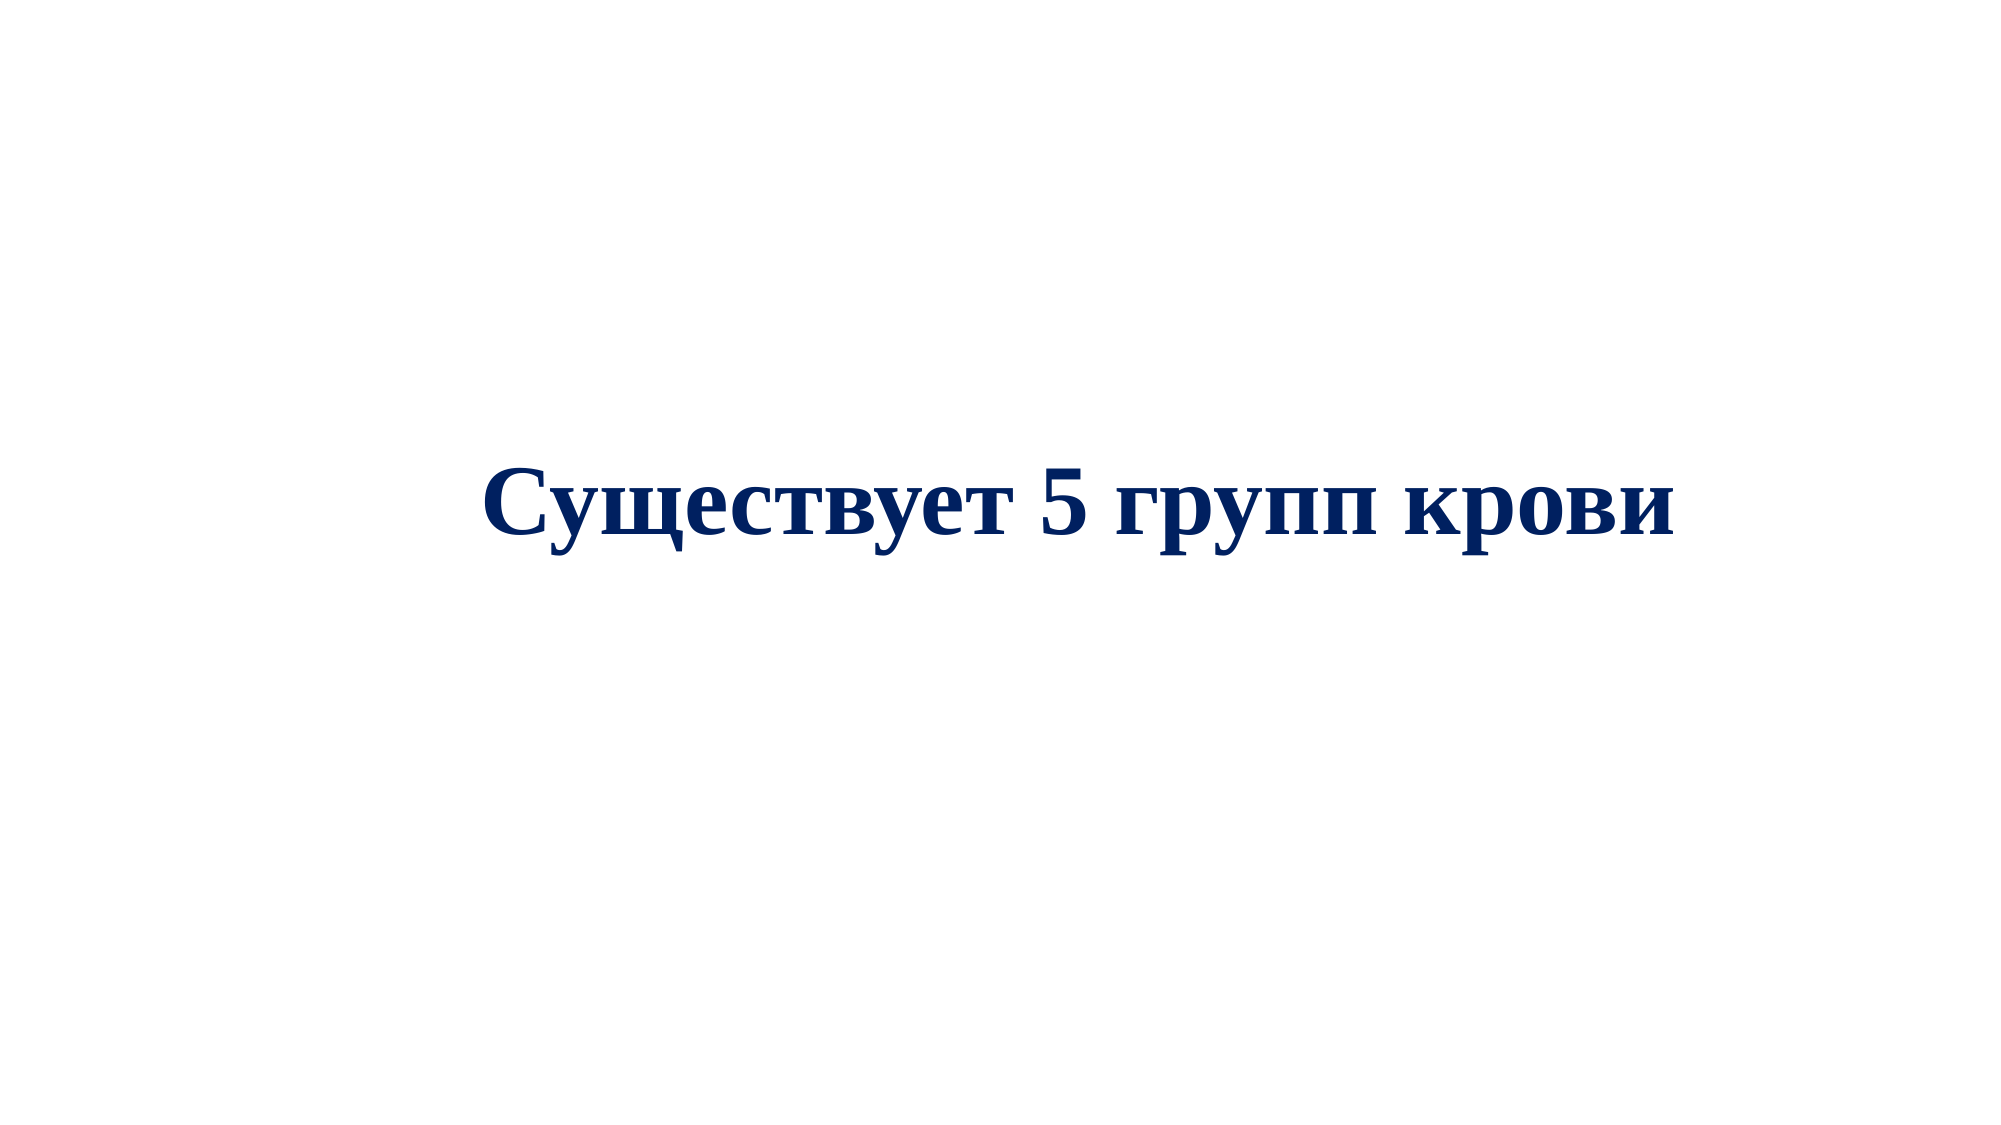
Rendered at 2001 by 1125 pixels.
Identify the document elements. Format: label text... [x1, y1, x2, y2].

text_box Существует 5 групп крови [465, 427, 1692, 563]
